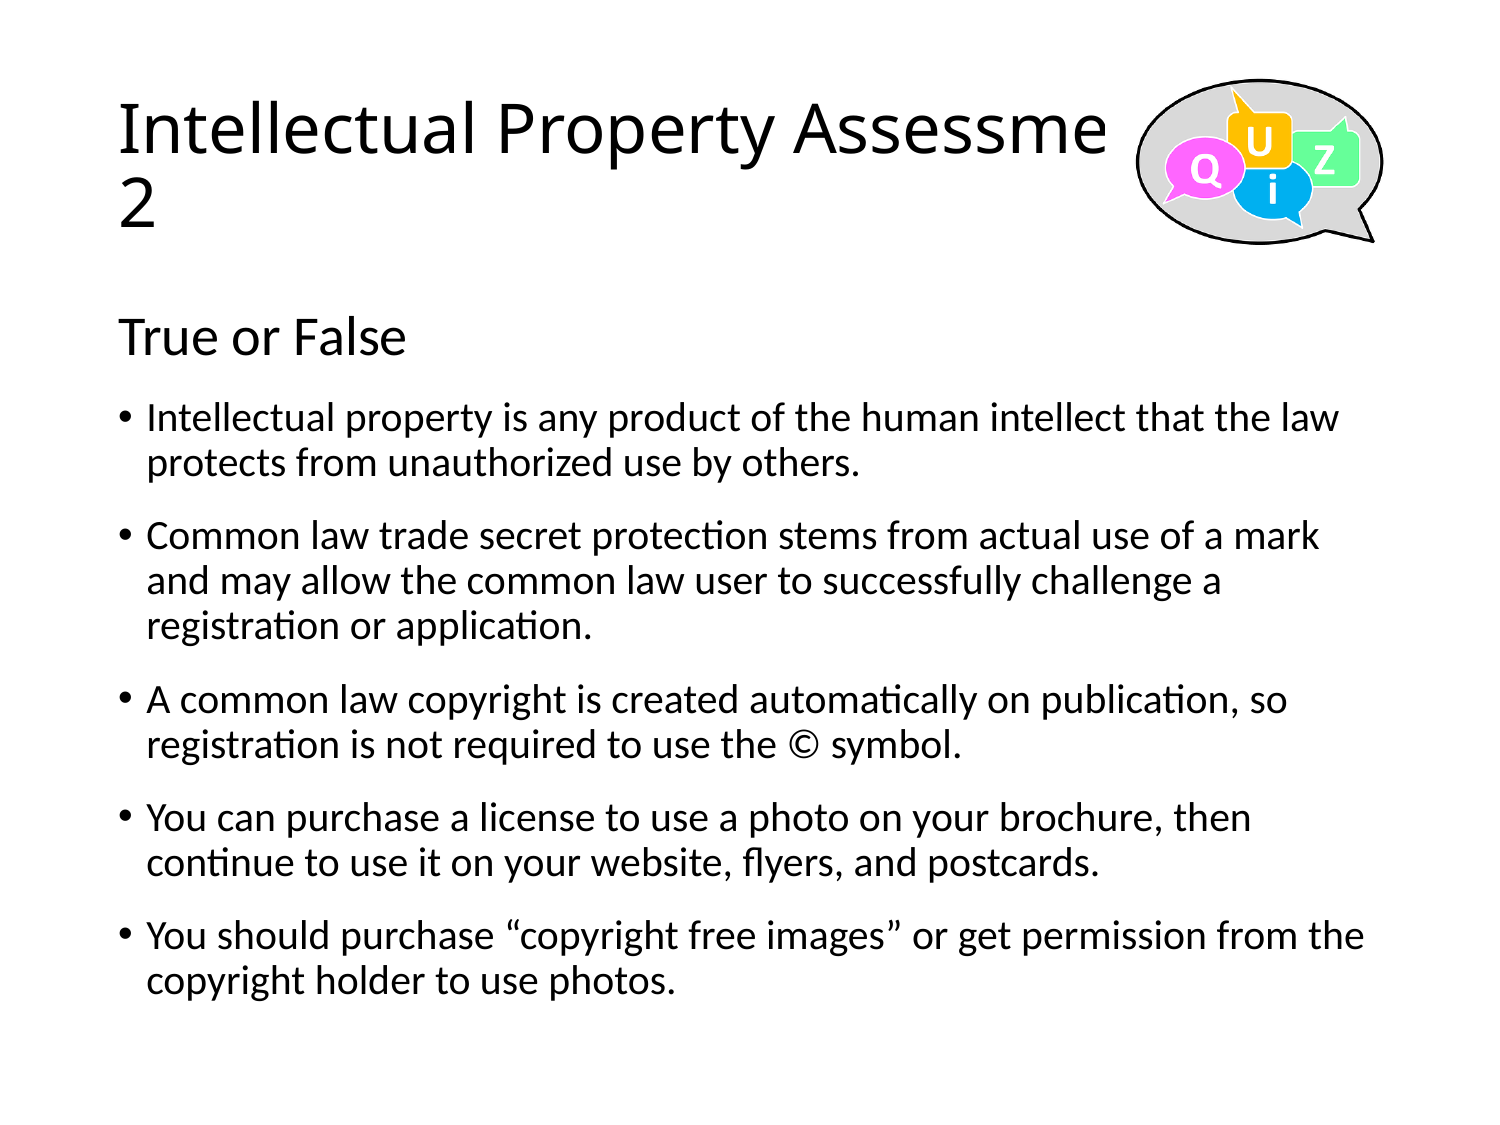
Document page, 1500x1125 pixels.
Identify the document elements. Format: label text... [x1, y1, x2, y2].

title Intellectual Property Assessment 2 [102, 59, 1105, 278]
list True or False Intellectual property is any product of the human intellect that the law protects from unauthorized use by others. Common law trade secret protection stems from actual use of a mark and may allow the common law user to successfully challenge a registration or application. A common law copyright is created automatically on publication, so registration is not required to use the © symbol. You can purchase a license to use a photo on your brochure, then continue to use it on your website, flyers, and postcards. You should purchase “copyright free images” or get permission from the copyright holder to use photos. [102, 299, 1398, 1014]
picture [1105, 59, 1429, 278]
